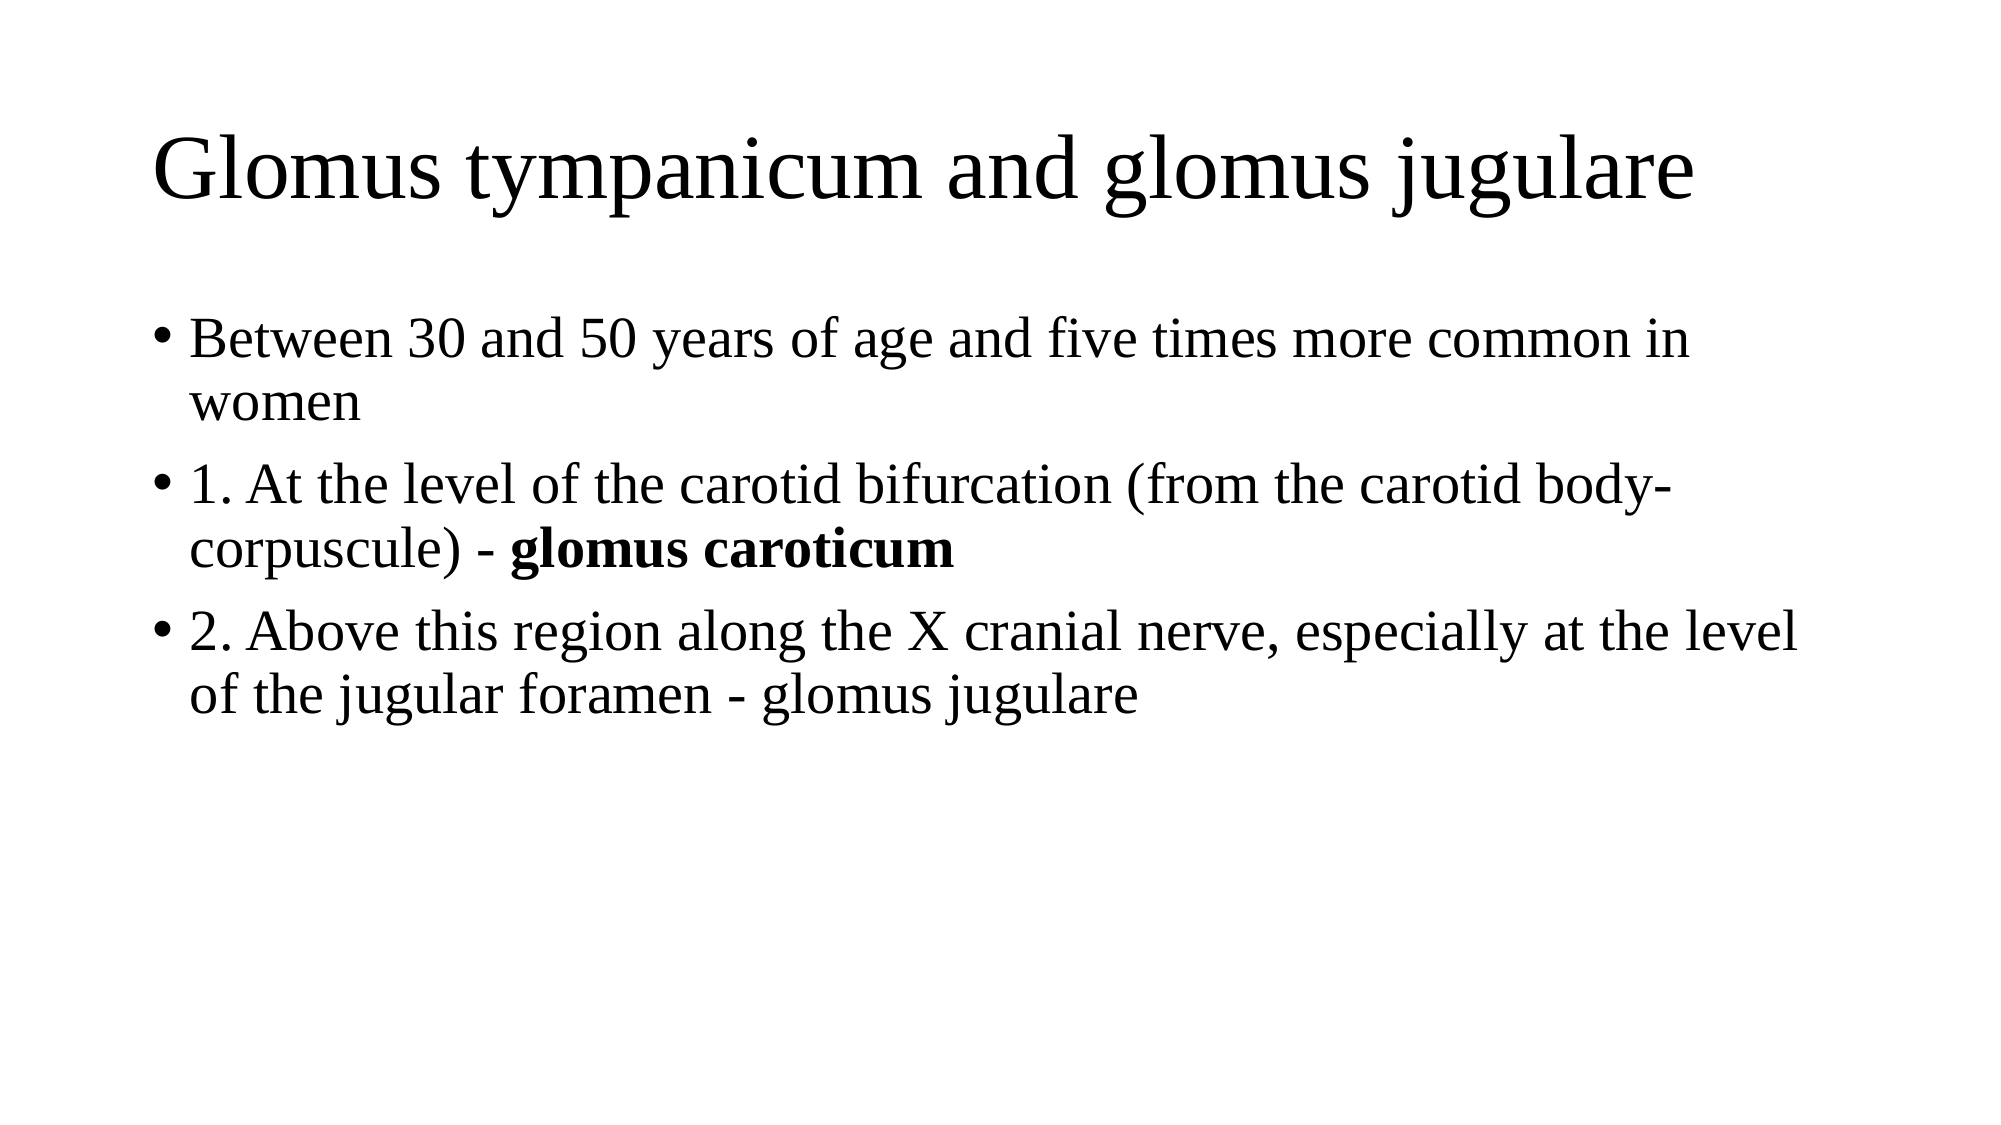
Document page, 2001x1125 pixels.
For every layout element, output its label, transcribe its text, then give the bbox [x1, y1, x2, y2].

title Glomus tympanicum and glomus jugulare [137, 59, 1863, 278]
list Between 30 and 50 years of age and five times more common in women 1. At the level of the carotid bifurcation (from the carotid body-corpuscule) - glomus caroticum 2. Above this region along the X cranial nerve, especially at the level of the jugular foramen - glomus jugulare [137, 299, 1863, 1014]
